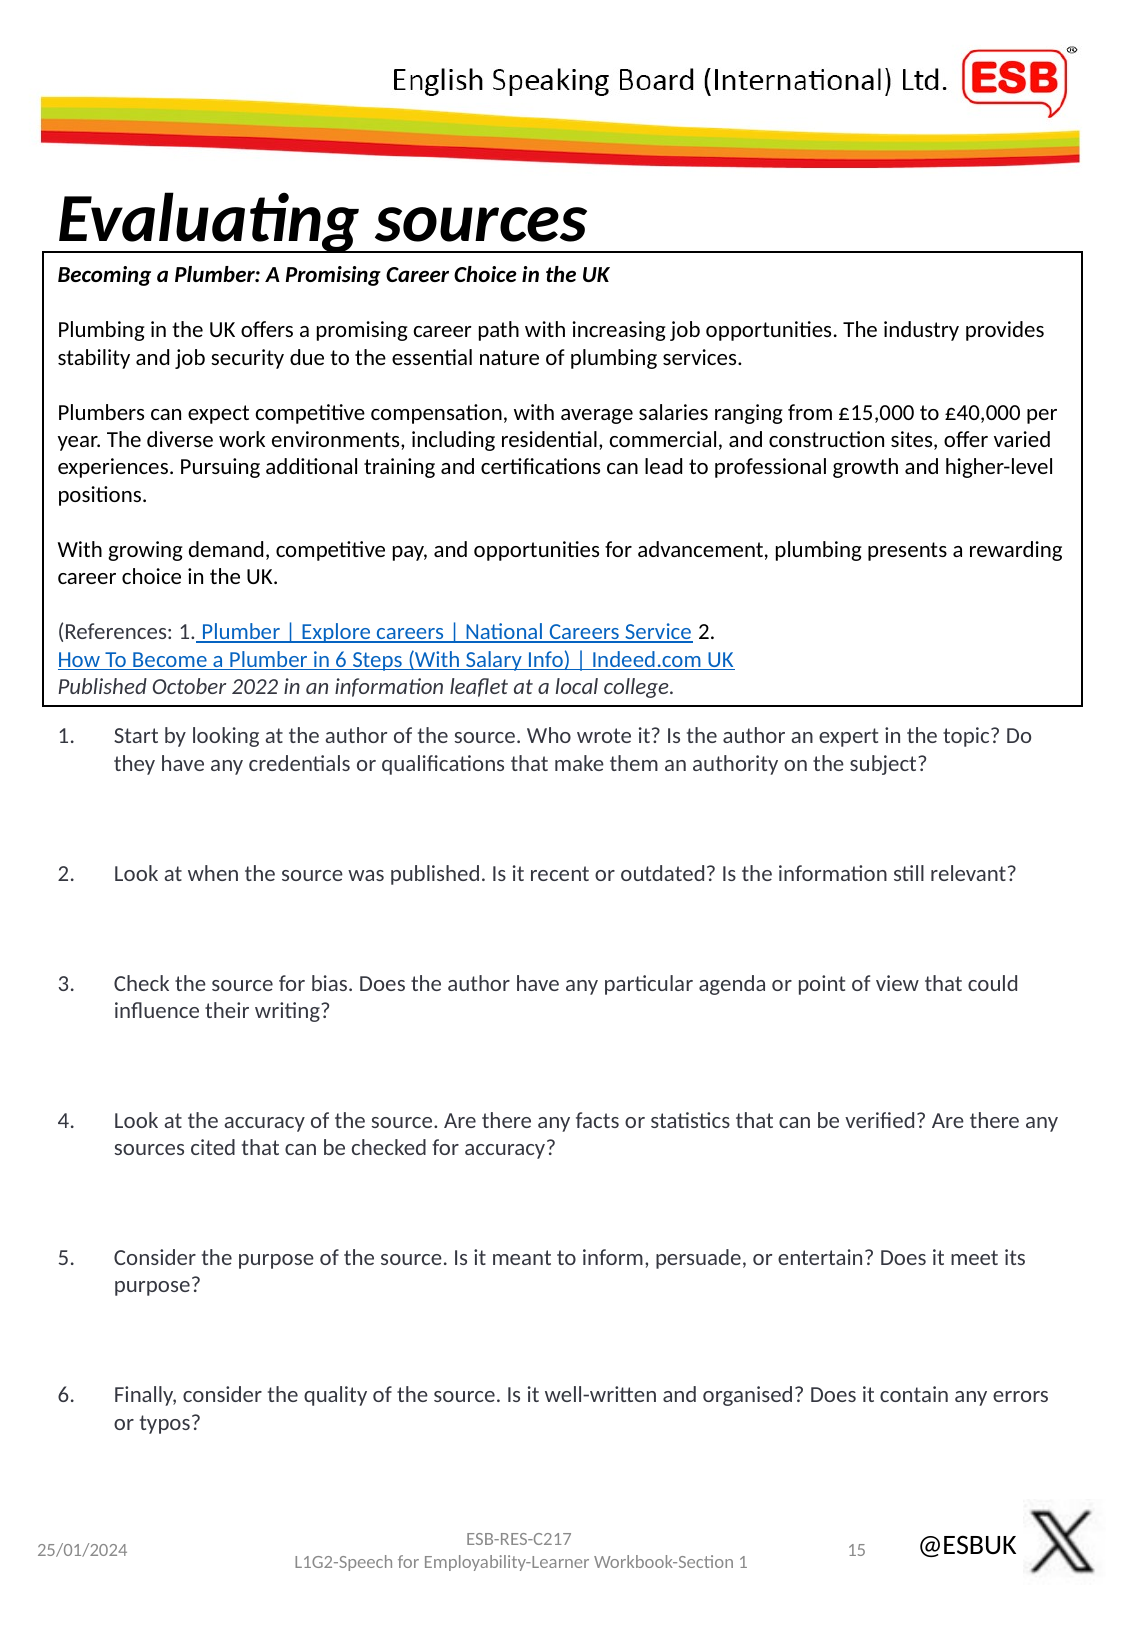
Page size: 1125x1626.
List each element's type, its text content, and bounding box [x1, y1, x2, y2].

text_box Start by looking at the author of the source. Who wrote it? Is the author an expert in the topic? Do they have any credentials or qualifications that make them an authority on the subject? Look at when the source was published. Is it recent or outdated? Is the information still relevant? Check the source for bias. Does the author have any particular agenda or point of view that could influence their writing? Look at the accuracy of the source. Are there any facts or statistics that can be verified? Are there any sources cited that can be checked for accuracy? Consider the purpose of the source. Is it meant to inform, persuade, or entertain? Does it meet its purpose? Finally, consider the quality of the source. Is it well-written and organised? Does it contain any errors or typos? [42, 713, 1083, 1498]
footer ESB-RES-C217 L1G2-Speech for Employability-Learner Workbook-Section 1 [267, 1506, 697, 1593]
picture [1022, 1499, 1106, 1586]
text_box Becoming a Plumber: A Promising Career Choice in the UK Plumbing in the UK offers a promising career path with increasing job opportunities. The industry provides stability and job security due to the essential nature of plumbing services. Plumbers can expect competitive compensation, with average salaries ranging from £15,000 to £40,000 per year. The diverse work environments, including residential, commercial, and construction sites, offer varied experiences. Pursuing additional training and certifications can lead to professional growth and higher-level positions. With growing demand, competitive pay, and opportunities for advancement, plumbing presents a rewarding career choice in the UK. (References: 1. Plumber | Explore careers | National Careers Service 2. How To Become a Plumber in 6 Steps (With Salary Info) | Indeed.com UK Published October 2022 in an information leaflet at a local college. [42, 251, 1083, 707]
picture [0, 1, 1125, 234]
title Evaluating sources [42, 174, 1014, 251]
slide_number 15 [697, 1506, 882, 1593]
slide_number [22, 1506, 267, 1593]
